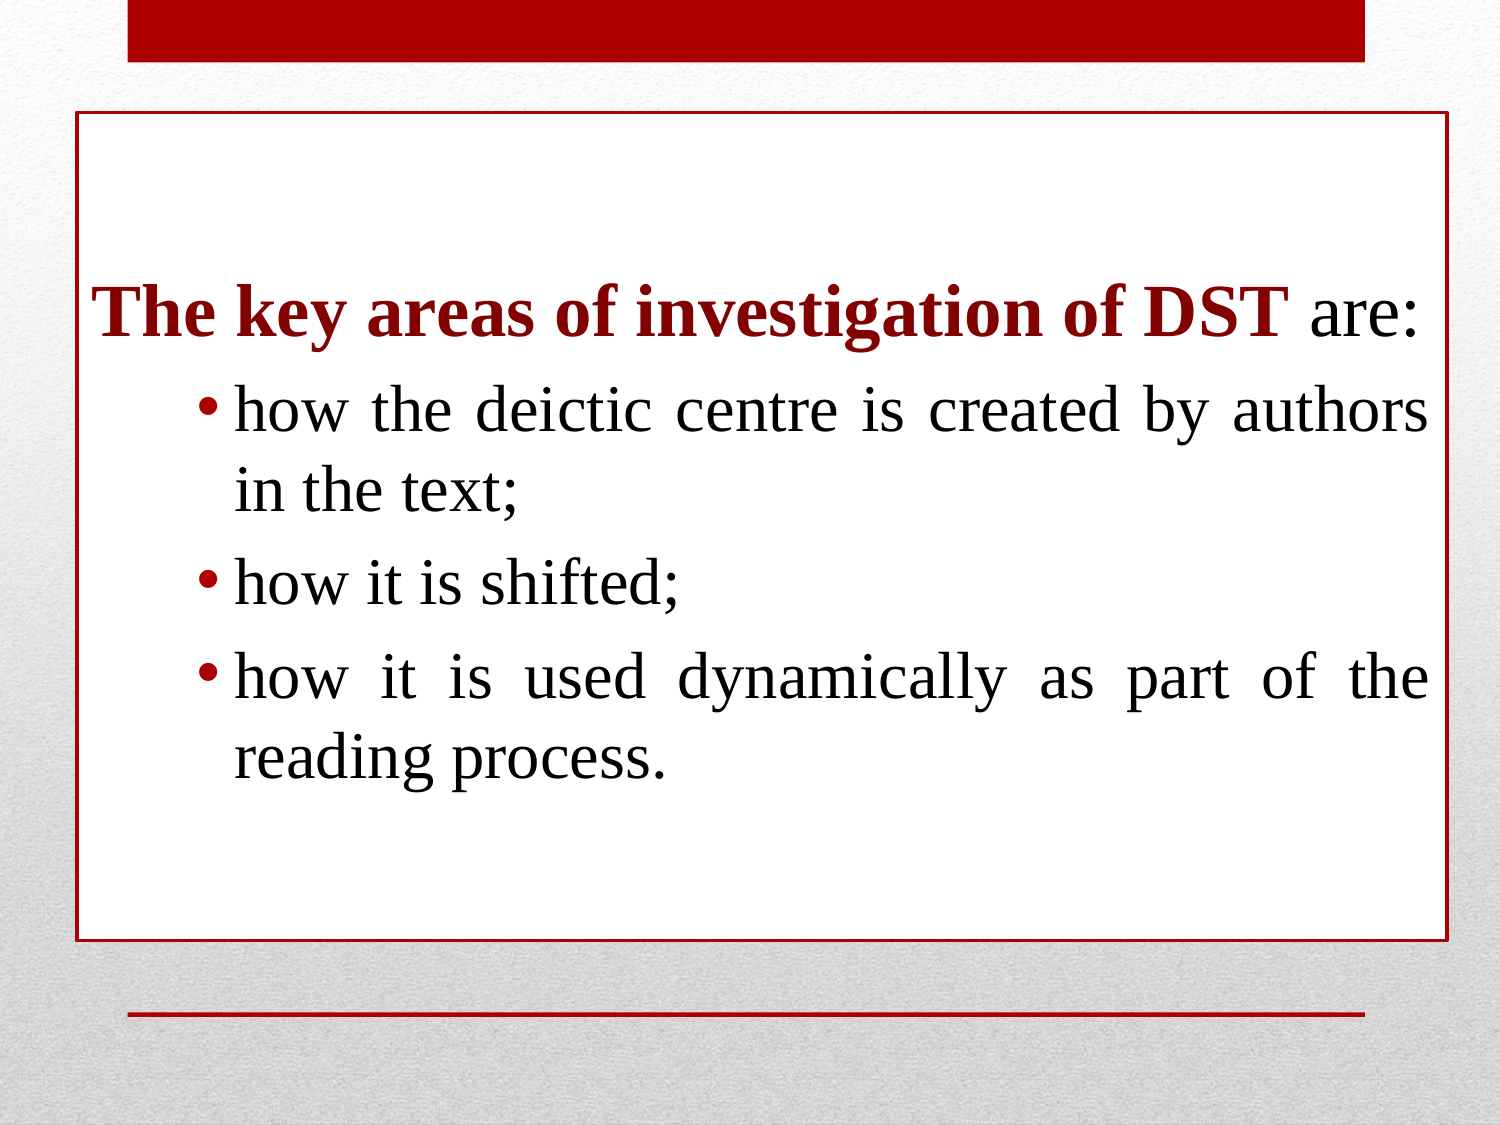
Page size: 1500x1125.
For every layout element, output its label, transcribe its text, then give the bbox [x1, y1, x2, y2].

list The key areas of investigation of DST are: how the deictic centre is created by authors in the text; how it is shifted; how it is used dynamically as part of the reading process. [75, 111, 1449, 942]
